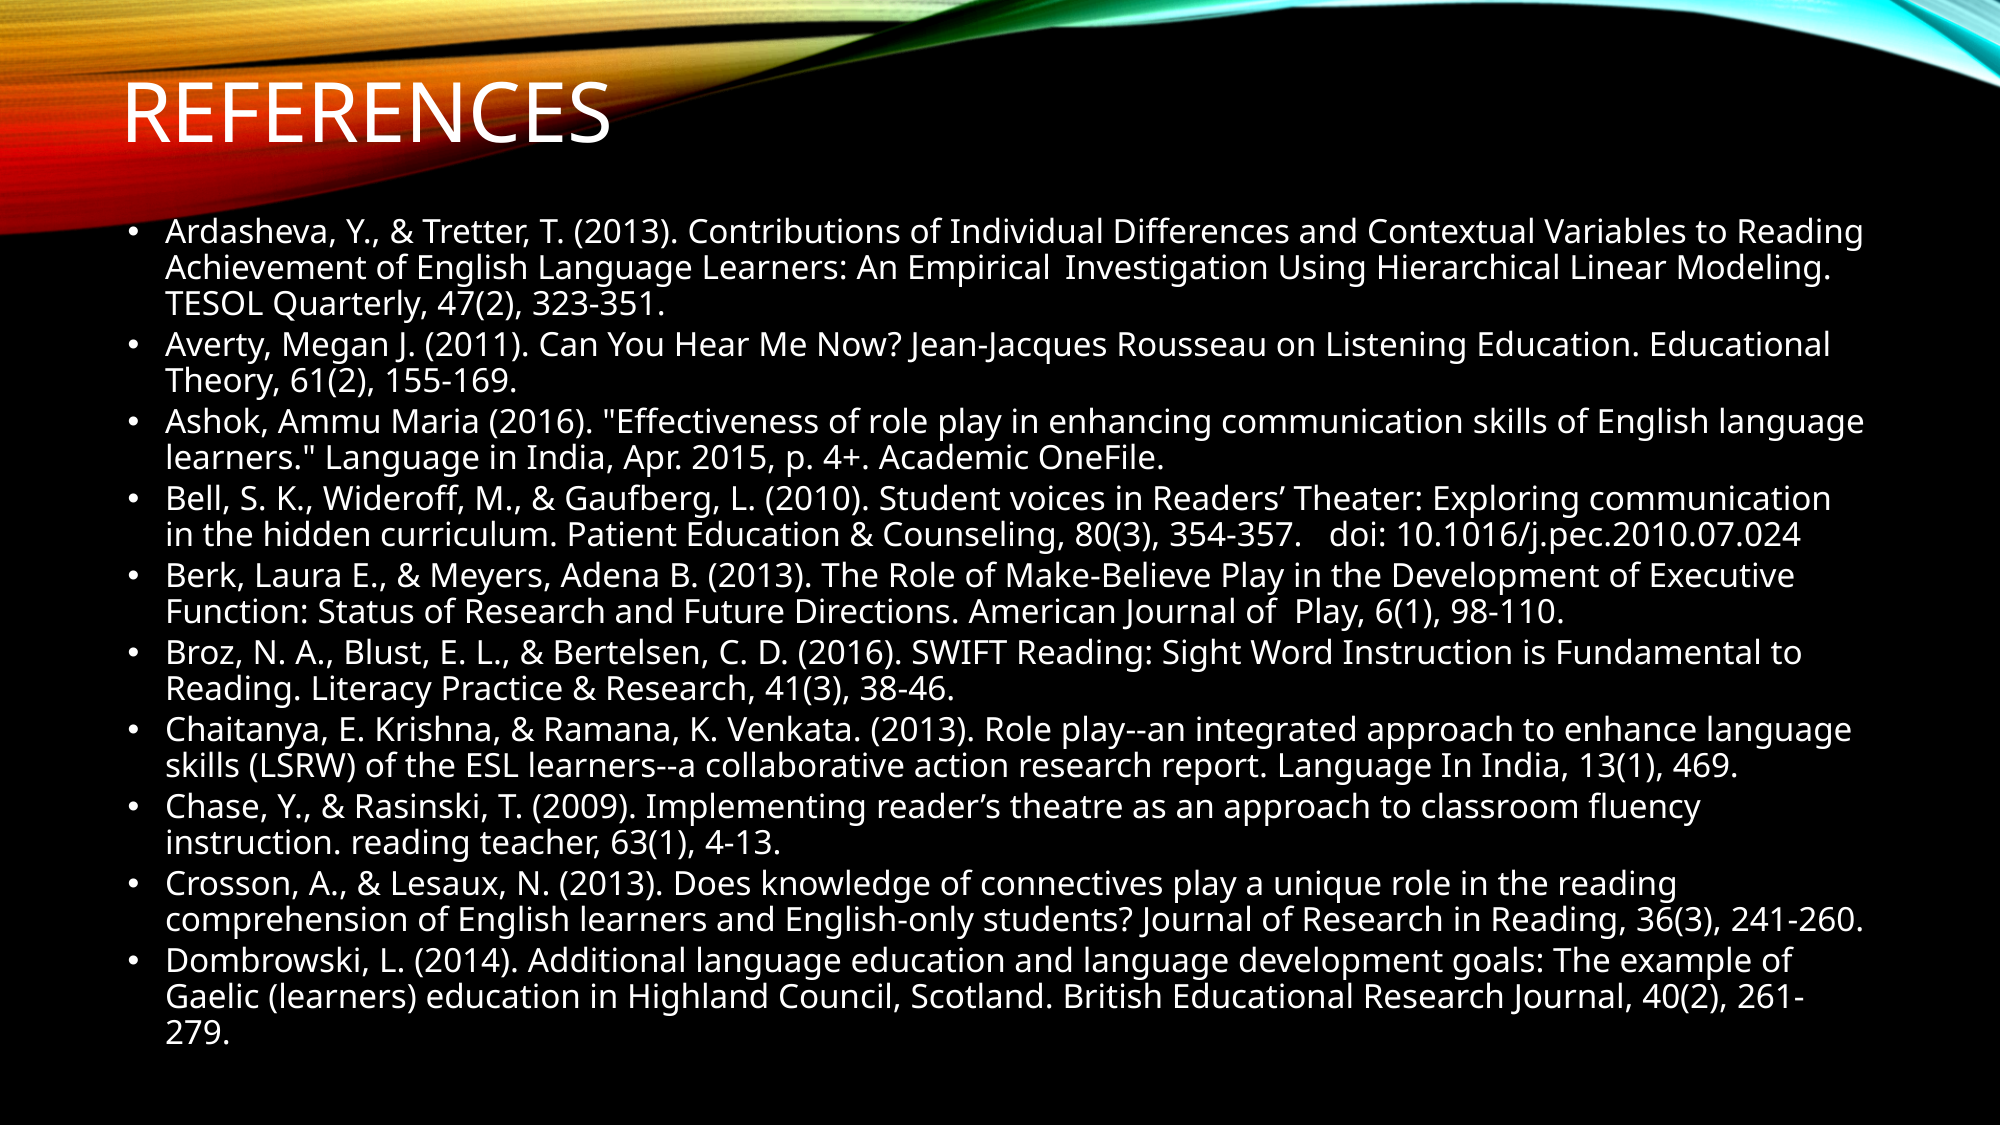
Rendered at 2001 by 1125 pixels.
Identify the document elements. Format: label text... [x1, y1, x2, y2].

list Ardasheva, Y., & Tretter, T. (2013). Contributions of Individual Differences and Contextual Variables to Reading Achievement of English Language Learners: An Empirical Investigation Using Hierarchical Linear Modeling. TESOL Quarterly, 47(2), 323-351. Averty, Megan J. (2011). Can You Hear Me Now? Jean-Jacques Rousseau on Listening Education. Educational Theory, 61(2), 155-169. Ashok, Ammu Maria (2016). "Effectiveness of role play in enhancing communication skills of English language learners." Language in India, Apr. 2015, p. 4+. Academic OneFile. Bell, S. K., Wideroff, M., & Gaufberg, L. (2010). Student voices in Readers’ Theater: Exploring communication in the hidden curriculum. Patient Education & Counseling, 80(3), 354-357. doi: 10.1016/j.pec.2010.07.024 Berk, Laura E., & Meyers, Adena B. (2013). The Role of Make-Believe Play in the Development of Executive Function: Status of Research and Future Directions. American Journal of Play, 6(1), 98-110. Broz, N. A., Blust, E. L., & Bertelsen, C. D. (2016). SWIFT Reading: Sight Word Instruction is Fundamental to Reading. Literacy Practice & Research, 41(3), 38-46. Chaitanya, E. Krishna, & Ramana, K. Venkata. (2013). Role play--an integrated approach to enhance language skills (LSRW) of the ESL learners--a collaborative action research report. Language In India, 13(1), 469. Chase, Y., & Rasinski, T. (2009). Implementing reader’s theatre as an approach to classroom fluency instruction. reading teacher, 63(1), 4-13. Crosson, A., & Lesaux, N. (2013). Does knowledge of connectives play a unique role in the reading comprehension of English learners and English‐only students? Journal of Research in Reading, 36(3), 241-260. Dombrowski, L. (2014). Additional language education and language development goals: The example of Gaelic (learners) education in Highland Council, Scotland. British Educational Research Journal, 40(2), 261-279. [112, 207, 1888, 1100]
picture [0, 0, 2000, 237]
title References [105, 24, 1880, 208]
